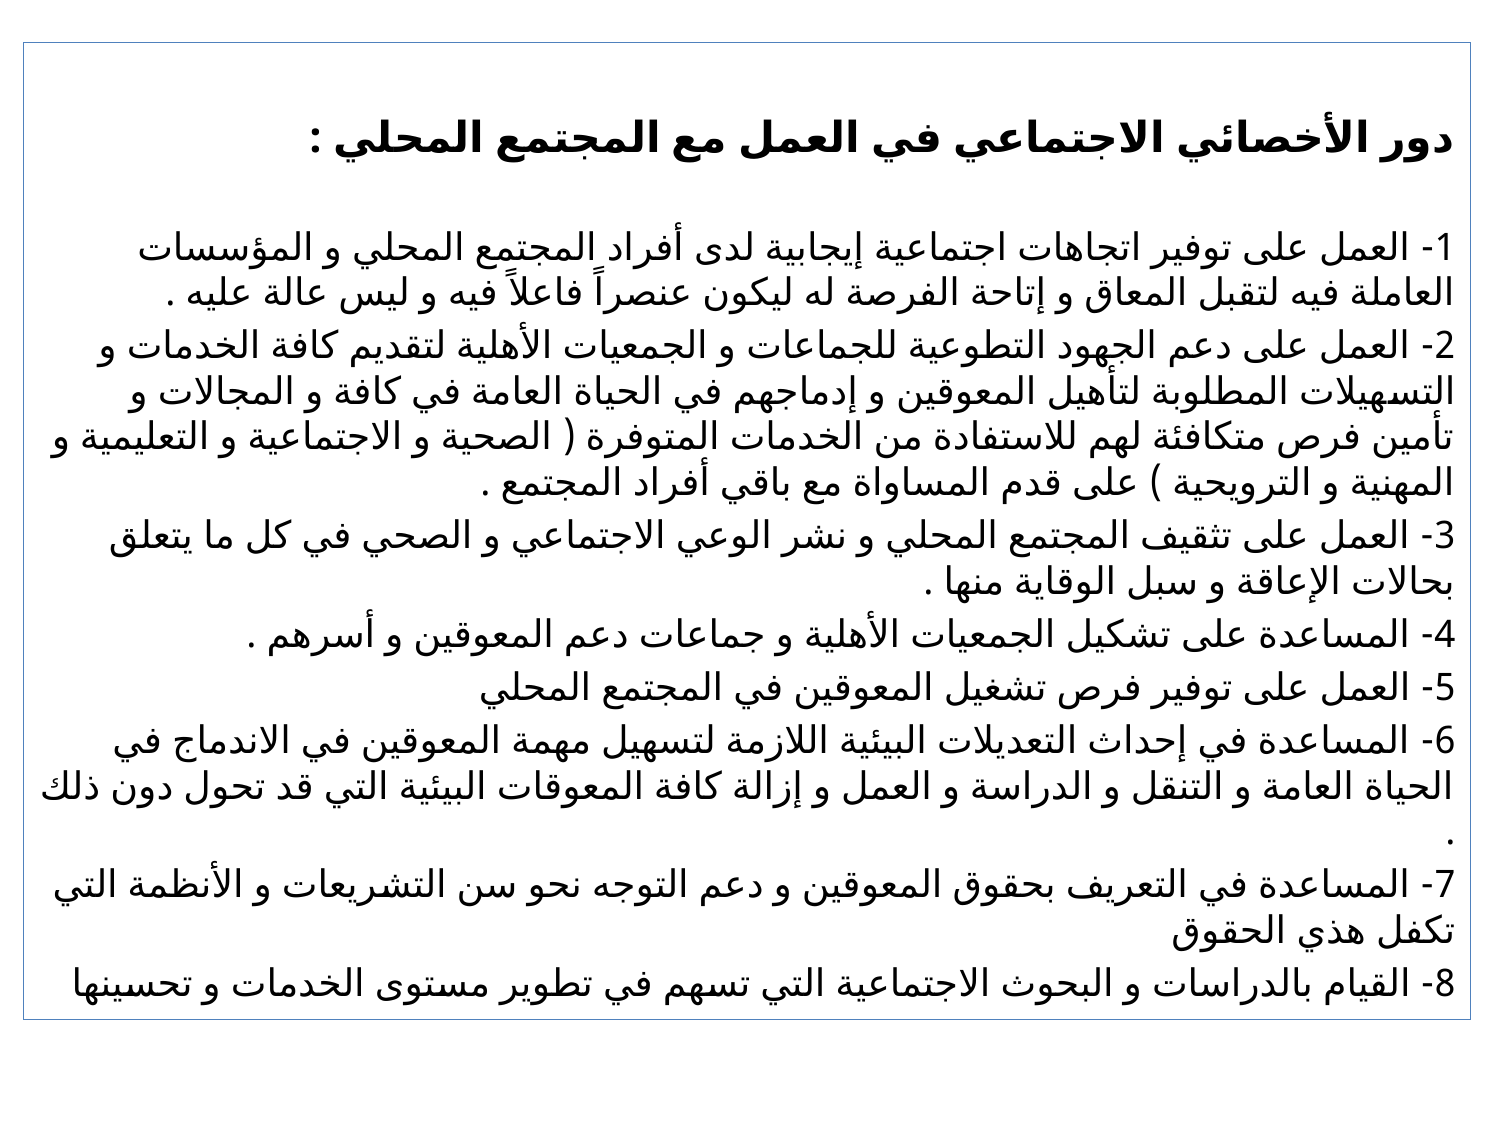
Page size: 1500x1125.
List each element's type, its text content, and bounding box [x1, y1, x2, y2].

list دور الأخصائي الاجتماعي في العمل مع المجتمع المحلي : 1- العمل على توفير اتجاهات اجتماعية إيجابية لدى أفراد المجتمع المحلي و المؤسسات العاملة فيه لتقبل المعاق و إتاحة الفرصة له ليكون عنصراً فاعلاً فيه و ليس عالة عليه . 2- العمل على دعم الجهود التطوعية للجماعات و الجمعيات الأهلية لتقديم كافة الخدمات و التسهيلات المطلوبة لتأهيل المعوقين و إدماجهم في الحياة العامة في كافة و المجالات و تأمين فرص متكافئة لهم للاستفادة من الخدمات المتوفرة ( الصحية و الاجتماعية و التعليمية و المهنية و الترويحية ) على قدم المساواة مع باقي أفراد المجتمع . 3- العمل على تثقيف المجتمع المحلي و نشر الوعي الاجتماعي و الصحي في كل ما يتعلق بحالات الإعاقة و سبل الوقاية منها . 4- المساعدة على تشكيل الجمعيات الأهلية و جماعات دعم المعوقين و أسرهم . 5- العمل على توفير فرص تشغيل المعوقين في المجتمع المحلي 6- المساعدة في إحداث التعديلات البيئية اللازمة لتسهيل مهمة المعوقين في الاندماج في الحياة العامة و التنقل و الدراسة و العمل و إزالة كافة المعوقات البيئية التي قد تحول دون ذلك . 7- المساعدة في التعريف بحقوق المعوقين و دعم التوجه نحو سن التشريعات و الأنظمة التي تكفل هذي الحقوق 8- القيام بالدراسات و البحوث الاجتماعية التي تسهم في تطوير مستوى الخدمات و تحسينها [23, 42, 1471, 1020]
